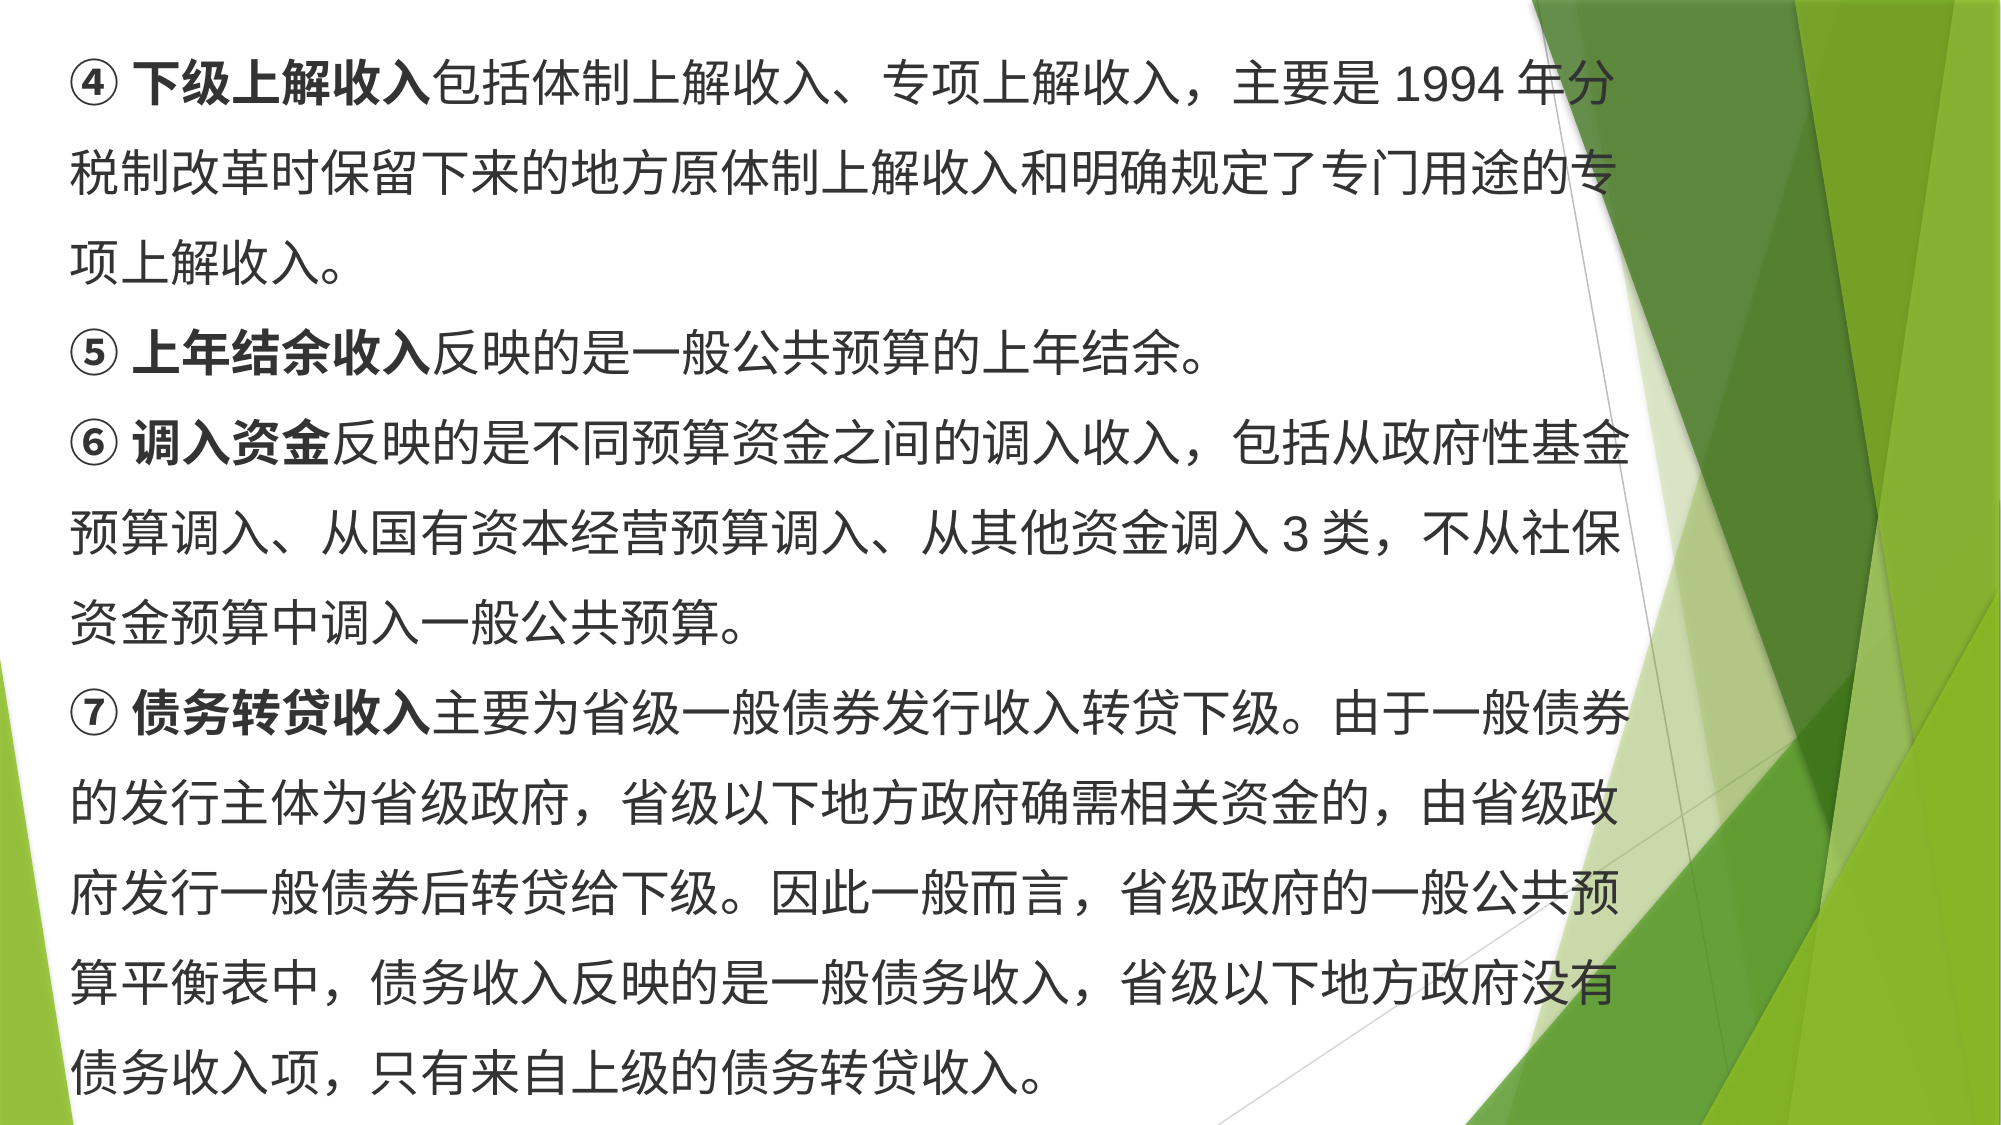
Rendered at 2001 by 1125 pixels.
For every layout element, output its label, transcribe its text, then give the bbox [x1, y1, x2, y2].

text_box ④下级上解收入包括体制上解收入、专项上解收入，主要是1994年分税制改革时保留下来的地方原体制上解收入和明确规定了专门用途的专项上解收入。 ⑤上年结余收入反映的是一般公共预算的上年结余。 ⑥调入资金反映的是不同预算资金之间的调入收入，包括从政府性基金预算调入、从国有资本经营预算调入、从其他资金调入3类，不从社保资金预算中调入一般公共预算。 ⑦债务转贷收入主要为省级一般债券发行收入转贷下级。由于一般债券的发行主体为省级政府，省级以下地方政府确需相关资金的，由省级政府发行一般债券后转贷给下级。因此一般而言，省级政府的一般公共预算平衡表中，债务收入反映的是一般债务收入，省级以下地方政府没有债务收入项，只有来自上级的债务转贷收入。 [55, 13, 1652, 1109]
